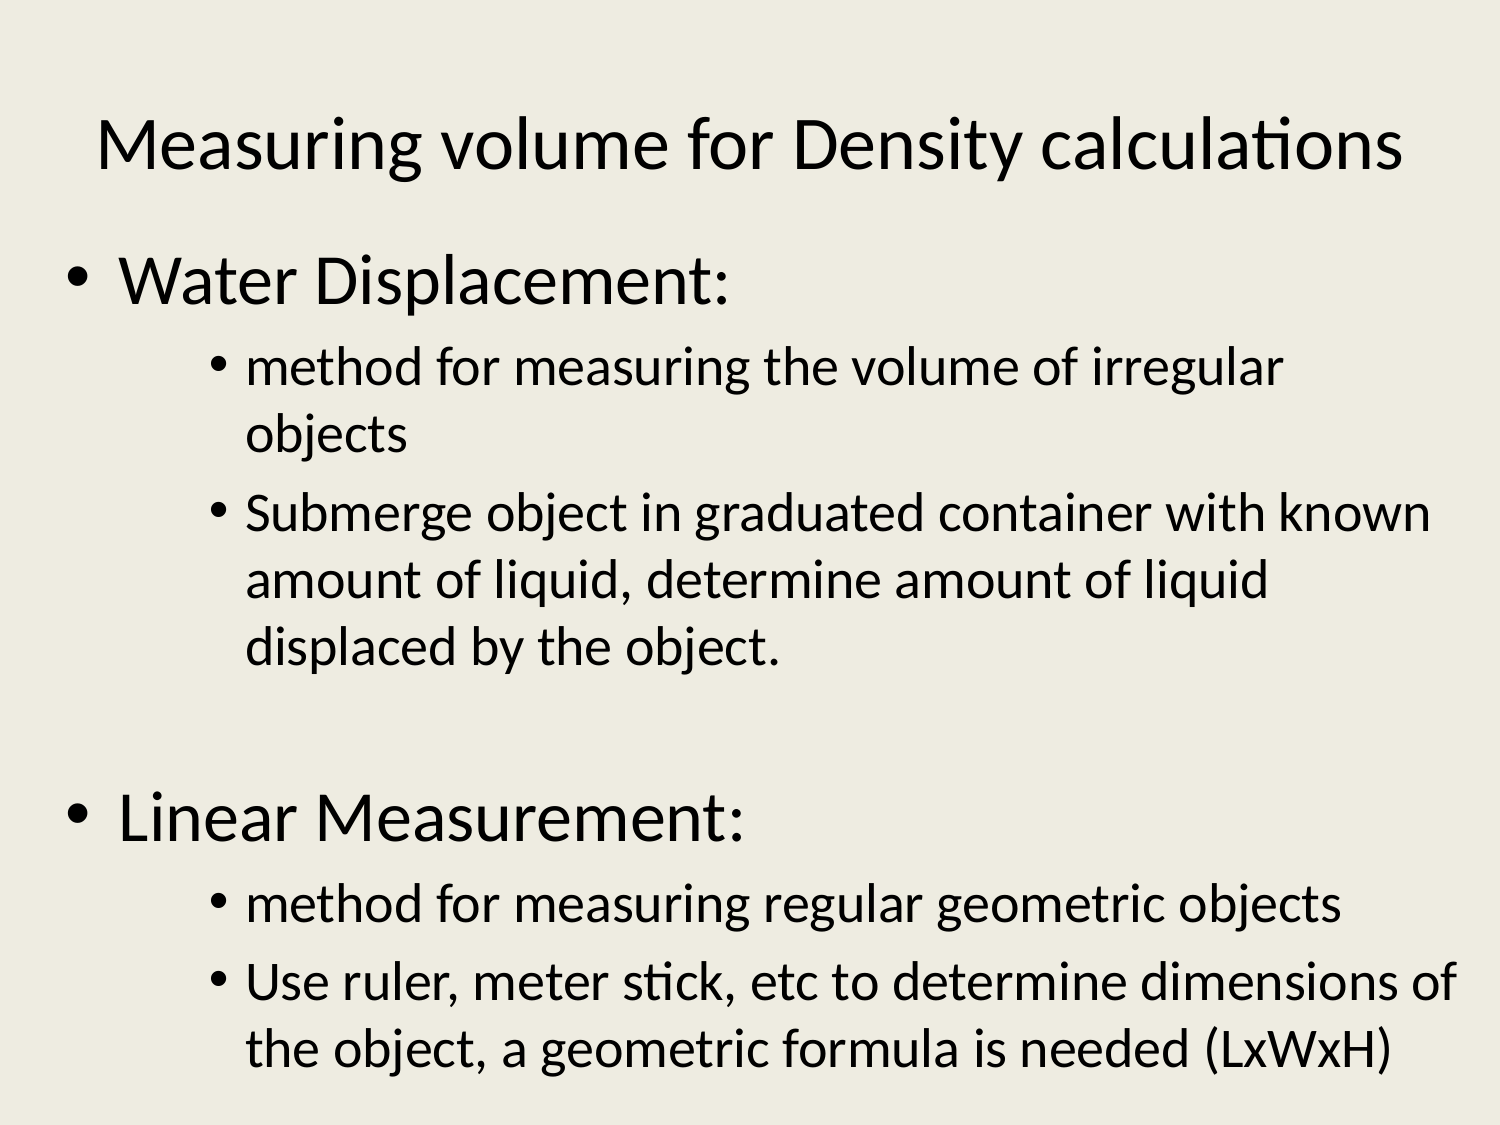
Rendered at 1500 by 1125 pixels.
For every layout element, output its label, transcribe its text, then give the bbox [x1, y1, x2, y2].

title Measuring volume for Density calculations [75, 45, 1425, 224]
list Water Displacement: method for measuring the volume of irregular objects Submerge object in graduated container with known amount of liquid, determine amount of liquid displaced by the object. Linear Measurement: method for measuring regular geometric objects Use ruler, meter stick, etc to determine dimensions of the object, a geometric formula is needed (LxWxH) [50, 224, 1475, 1125]
